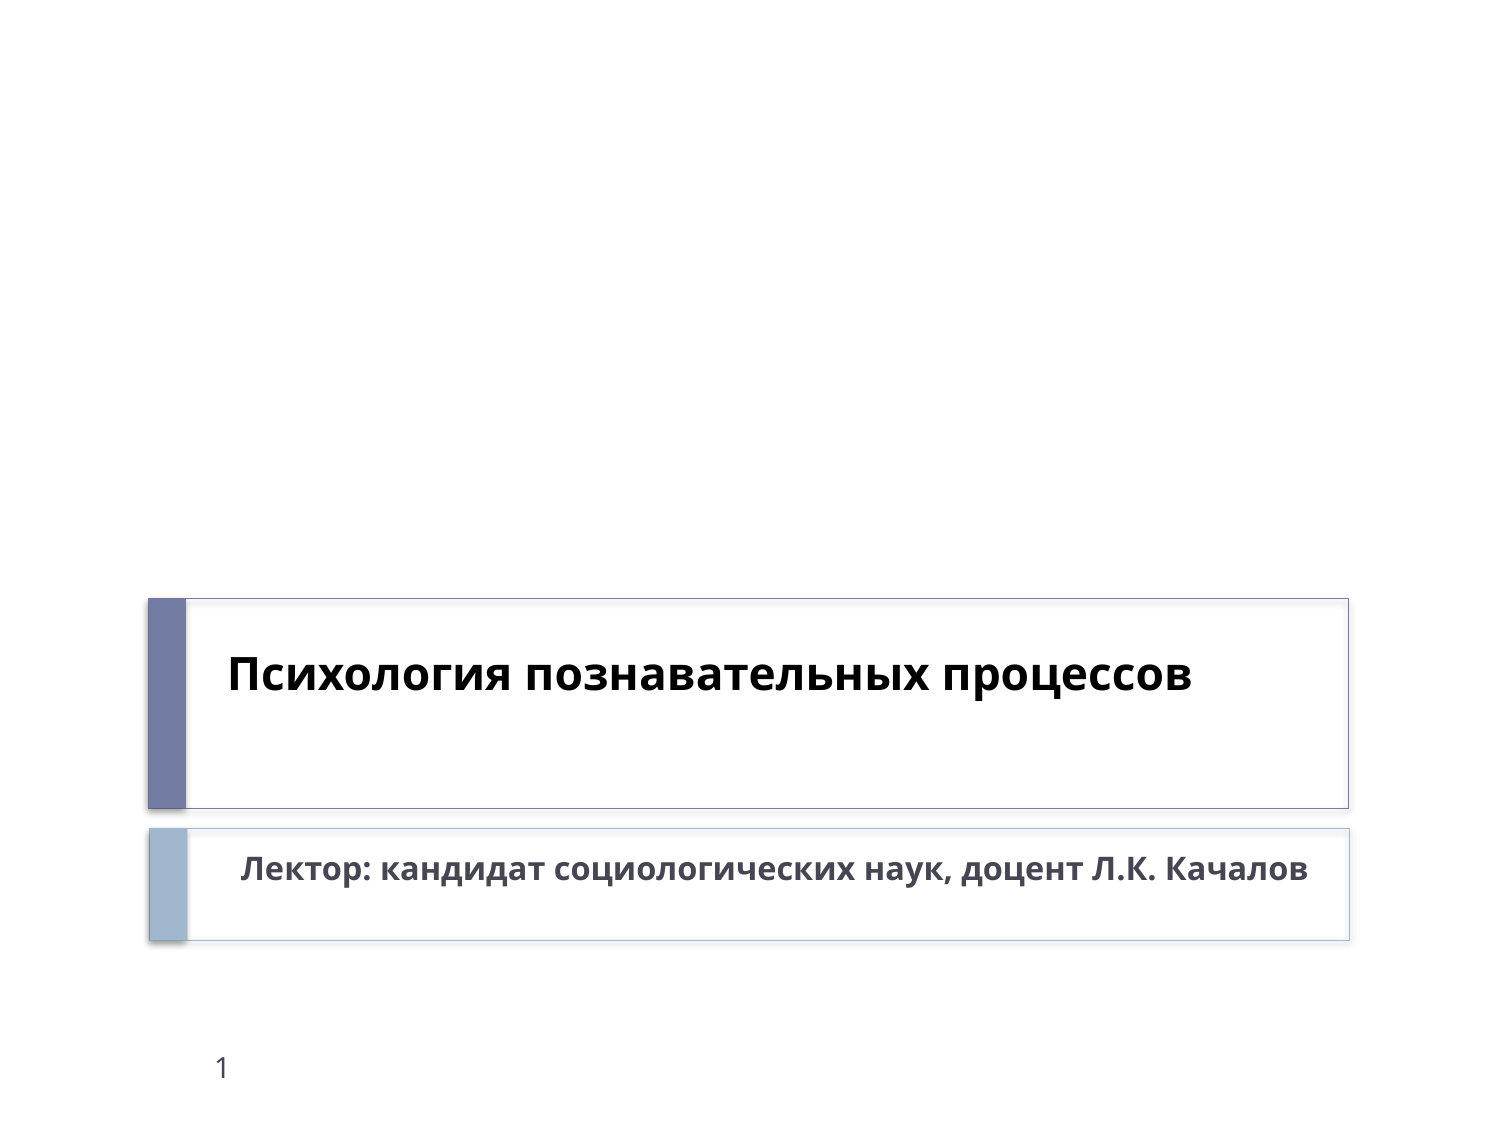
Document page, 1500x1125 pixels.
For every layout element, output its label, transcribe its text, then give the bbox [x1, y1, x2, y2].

slide_number 1 [199, 1042, 400, 1103]
title Психология познавательных процессов [200, 637, 1325, 800]
subtitle Лектор: кандидат социологических наук, доцент Л.К. Качалов [200, 840, 1325, 929]
